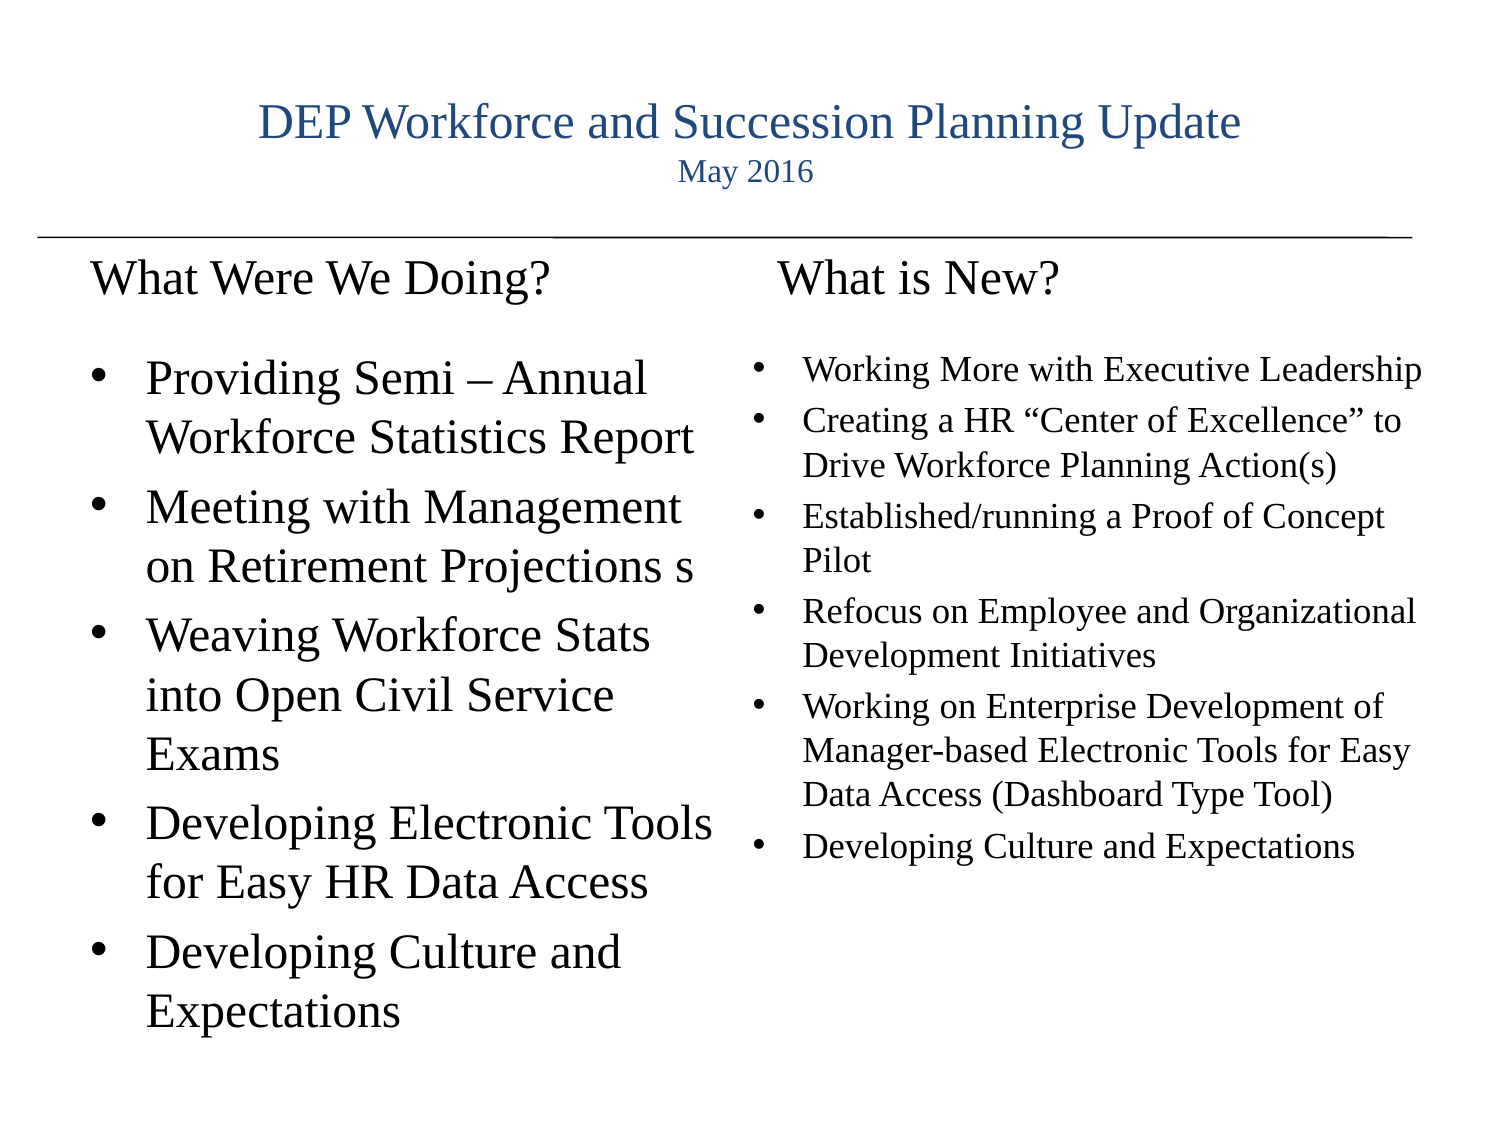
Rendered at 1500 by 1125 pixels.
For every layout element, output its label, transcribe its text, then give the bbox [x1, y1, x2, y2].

list Providing Semi – Annual Workforce Statistics Report Meeting with Management on Retirement Projections s Weaving Workforce Stats into Open Civil Service Exams Developing Electronic Tools for Easy HR Data Access Developing Culture and Expectations [75, 337, 738, 1050]
list What Were We Doing? [75, 232, 738, 313]
list Working More with Executive Leadership Creating a HR “Center of Excellence” to Drive Workforce Planning Action(s) Established/running a Proof of Concept Pilot Refocus on Employee and Organizational Development Initiatives Working on Enterprise Development of Manager-based Electronic Tools for Easy Data Access (Dashboard Type Tool) Developing Culture and Expectations [737, 337, 1450, 1005]
list What is New? [761, 232, 1425, 313]
title DEP Workforce and Succession Planning Update May 2016 [75, 45, 1425, 233]
